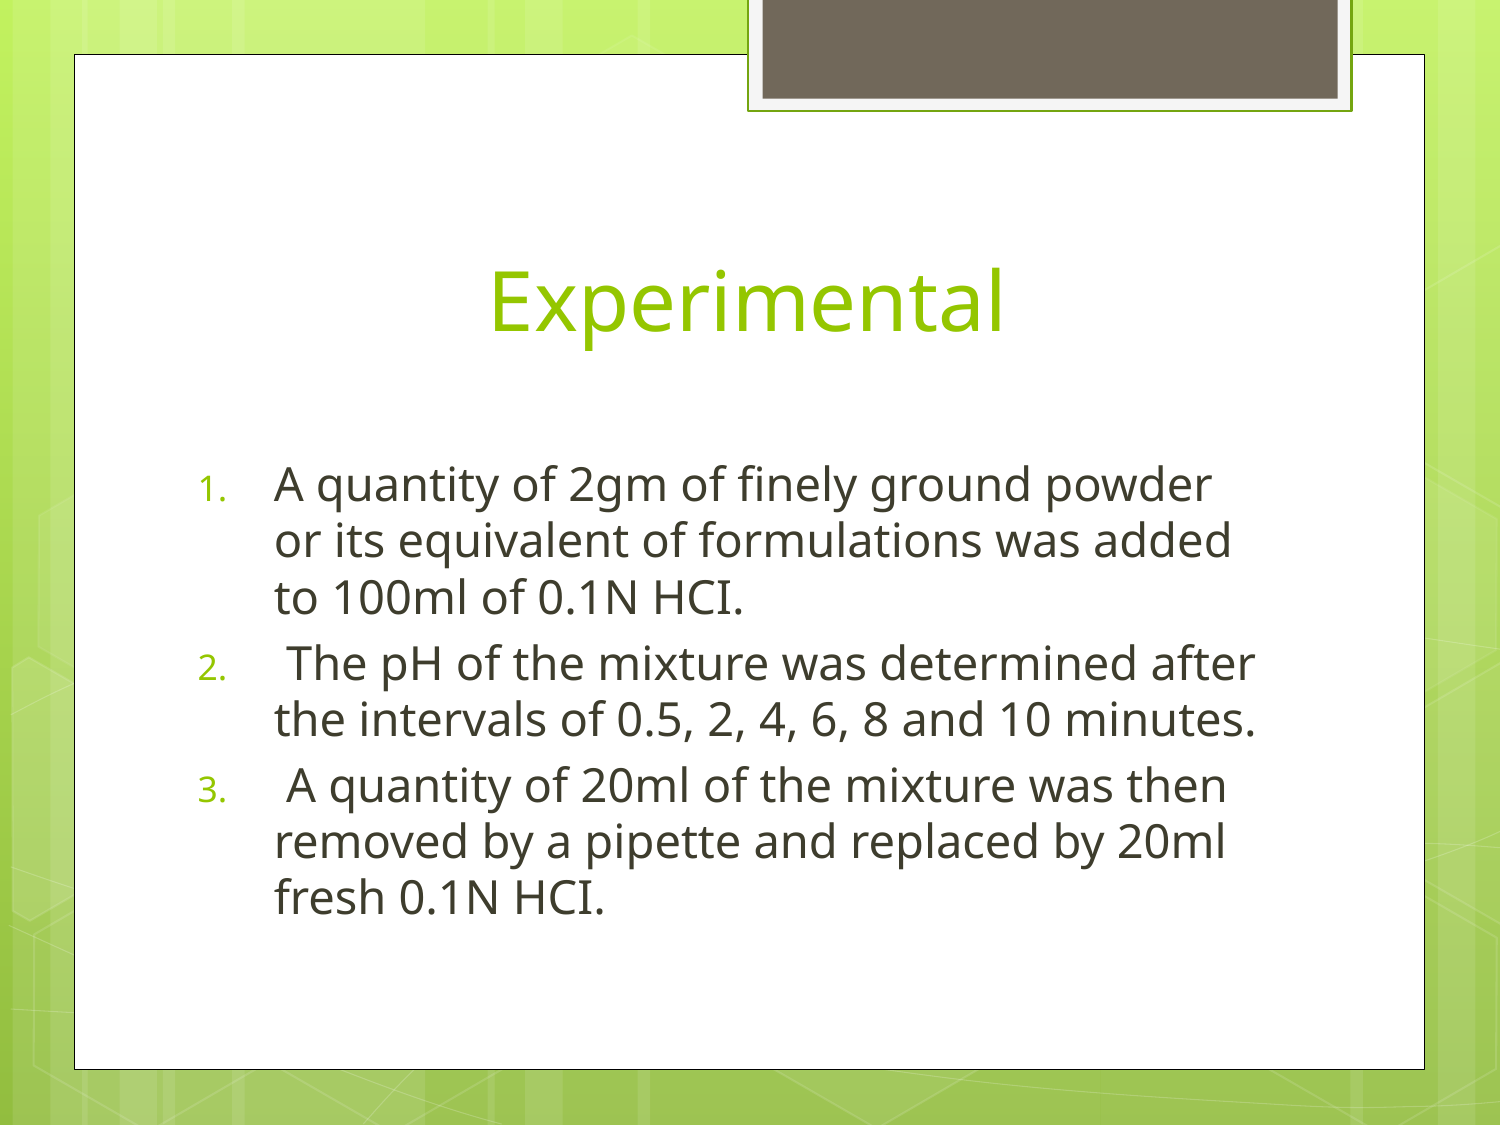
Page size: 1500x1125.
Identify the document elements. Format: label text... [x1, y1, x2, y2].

list A quantity of 2gm of finely ground powder or its equivalent of formulations was added to 100ml of 0.1N HCI. The pH of the mixture was determined after the intervals of 0.5, 2, 4, 6, 8 and 10 minutes. A quantity of 20ml of the mixture was then removed by a pipette and replaced by 20ml fresh 0.1N HCI. [171, 381, 1283, 957]
title Experimental [171, 168, 1324, 357]
